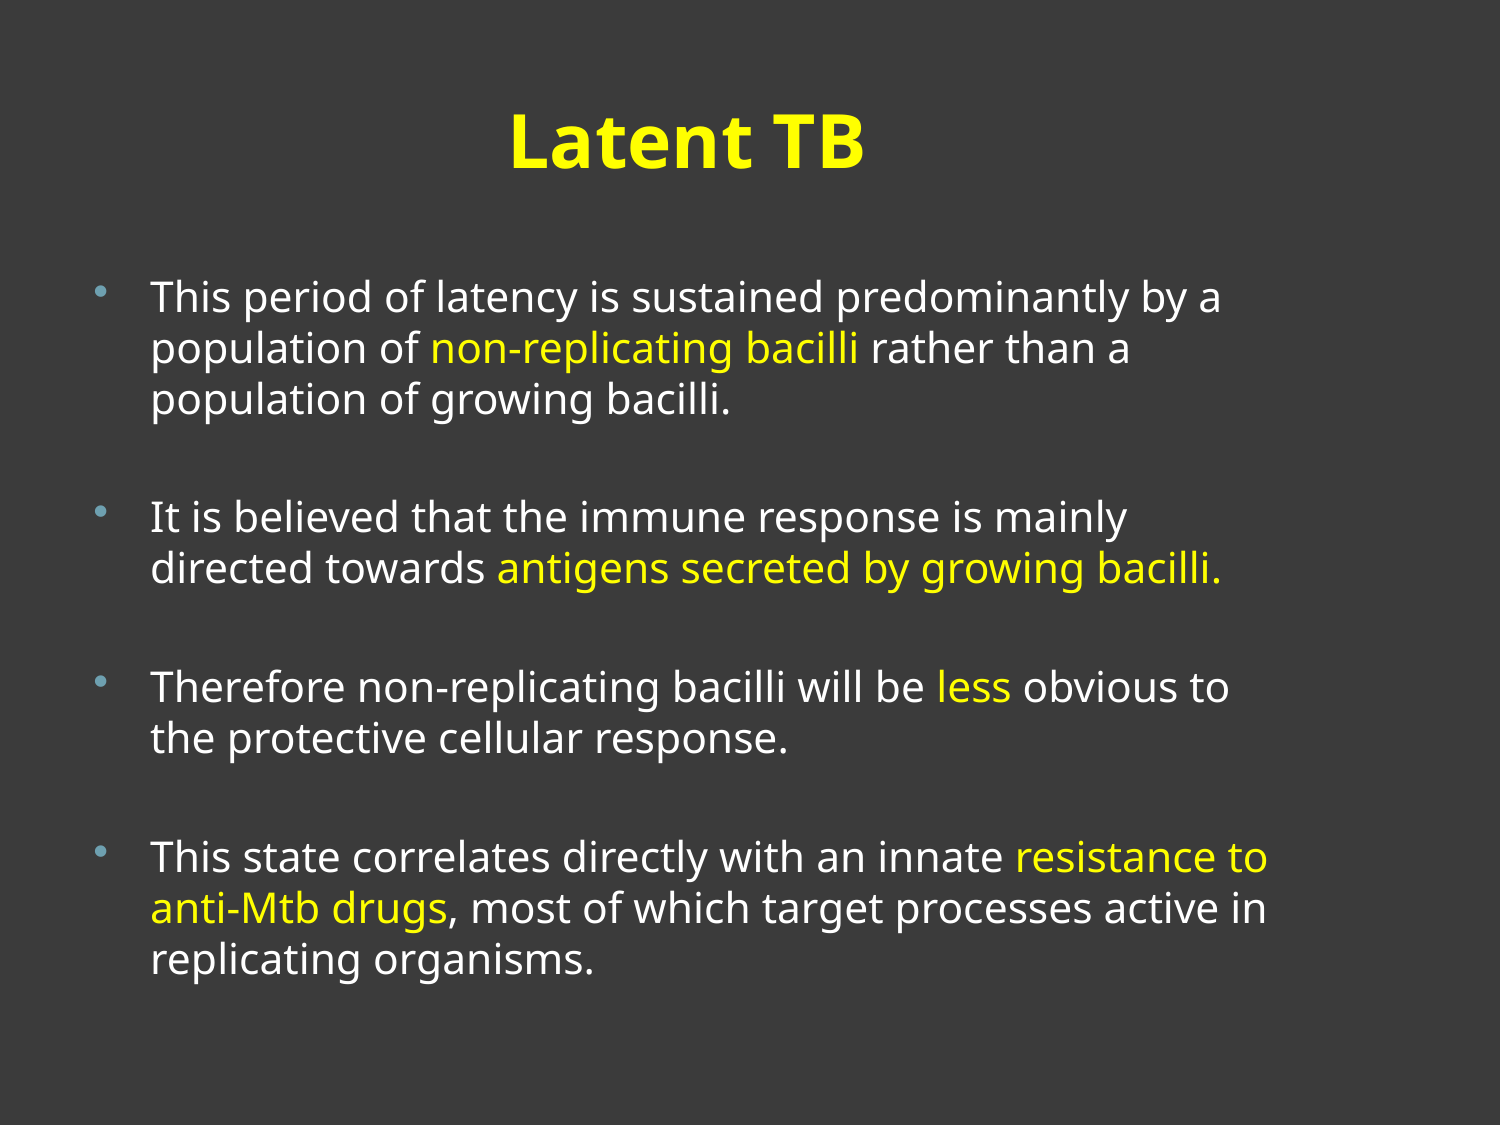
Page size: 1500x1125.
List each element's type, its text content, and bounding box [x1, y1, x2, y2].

title Latent TB [75, 45, 1300, 233]
list This period of latency is sustained predominantly by a population of non-replicating bacilli rather than a population of growing bacilli. It is believed that the immune response is mainly directed towards antigens secreted by growing bacilli. Therefore non-replicating bacilli will be less obvious to the protective cellular response. This state correlates directly with an innate resistance to anti-Mtb drugs, most of which target processes active in replicating organisms. [75, 262, 1300, 1005]
